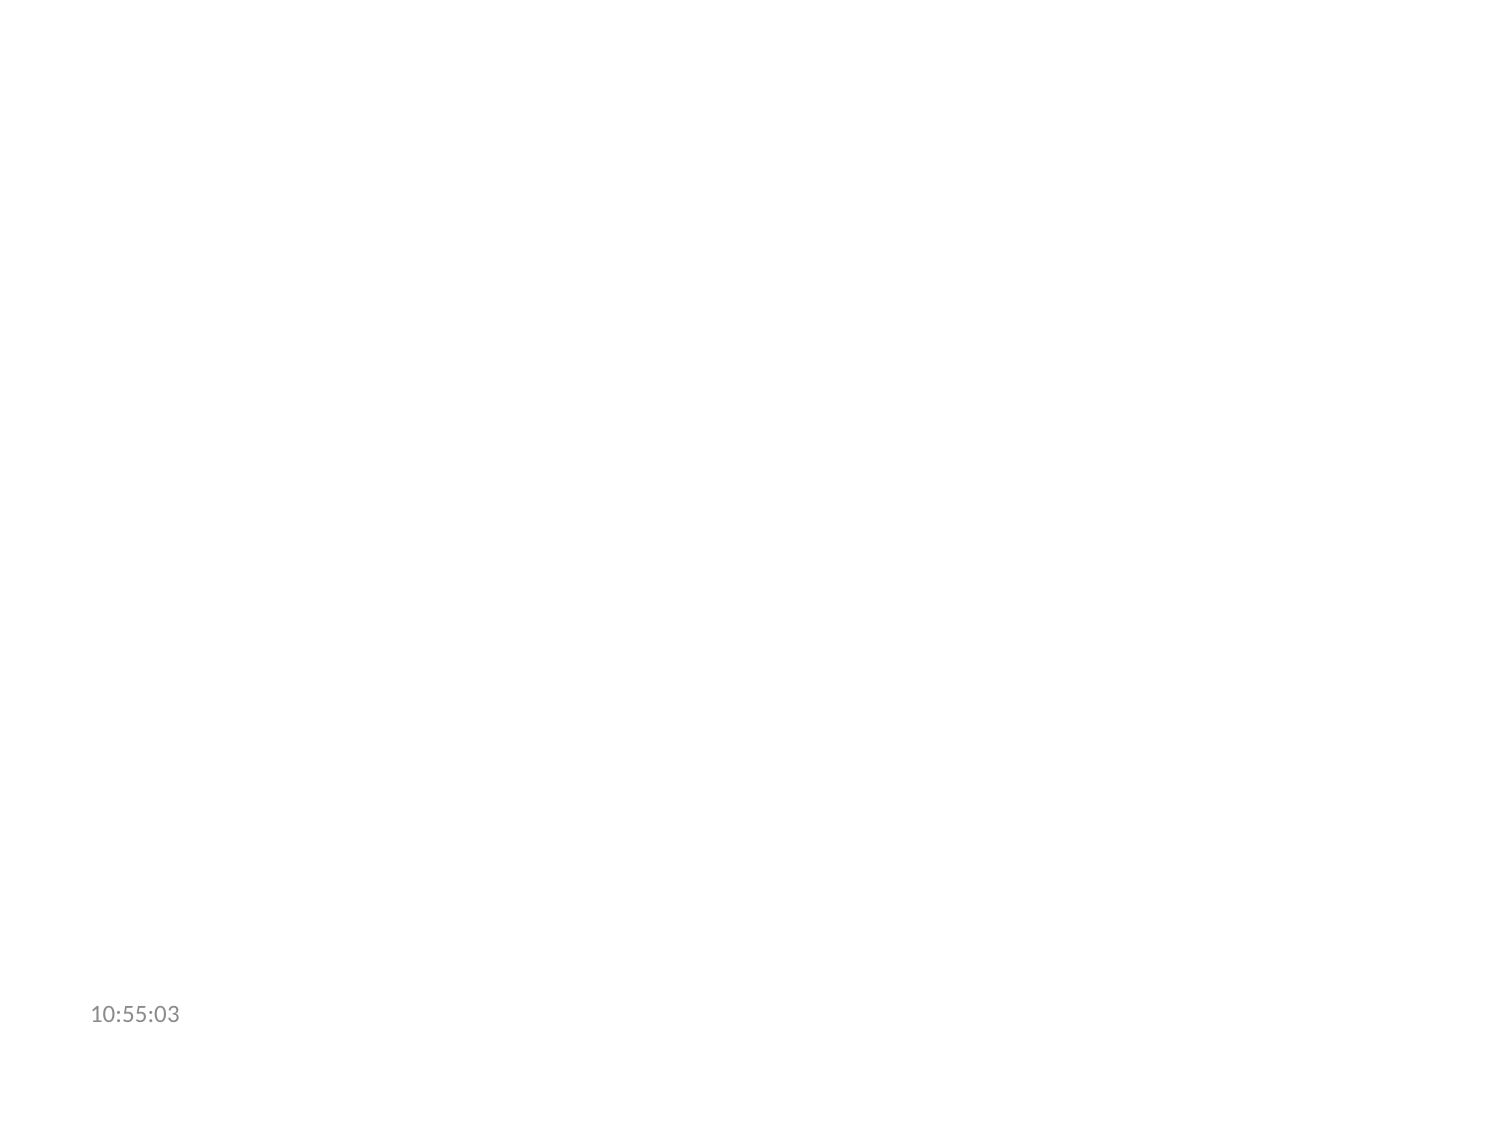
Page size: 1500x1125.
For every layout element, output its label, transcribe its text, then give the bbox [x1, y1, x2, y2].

text_box 15:35:09 [75, 982, 425, 1043]
